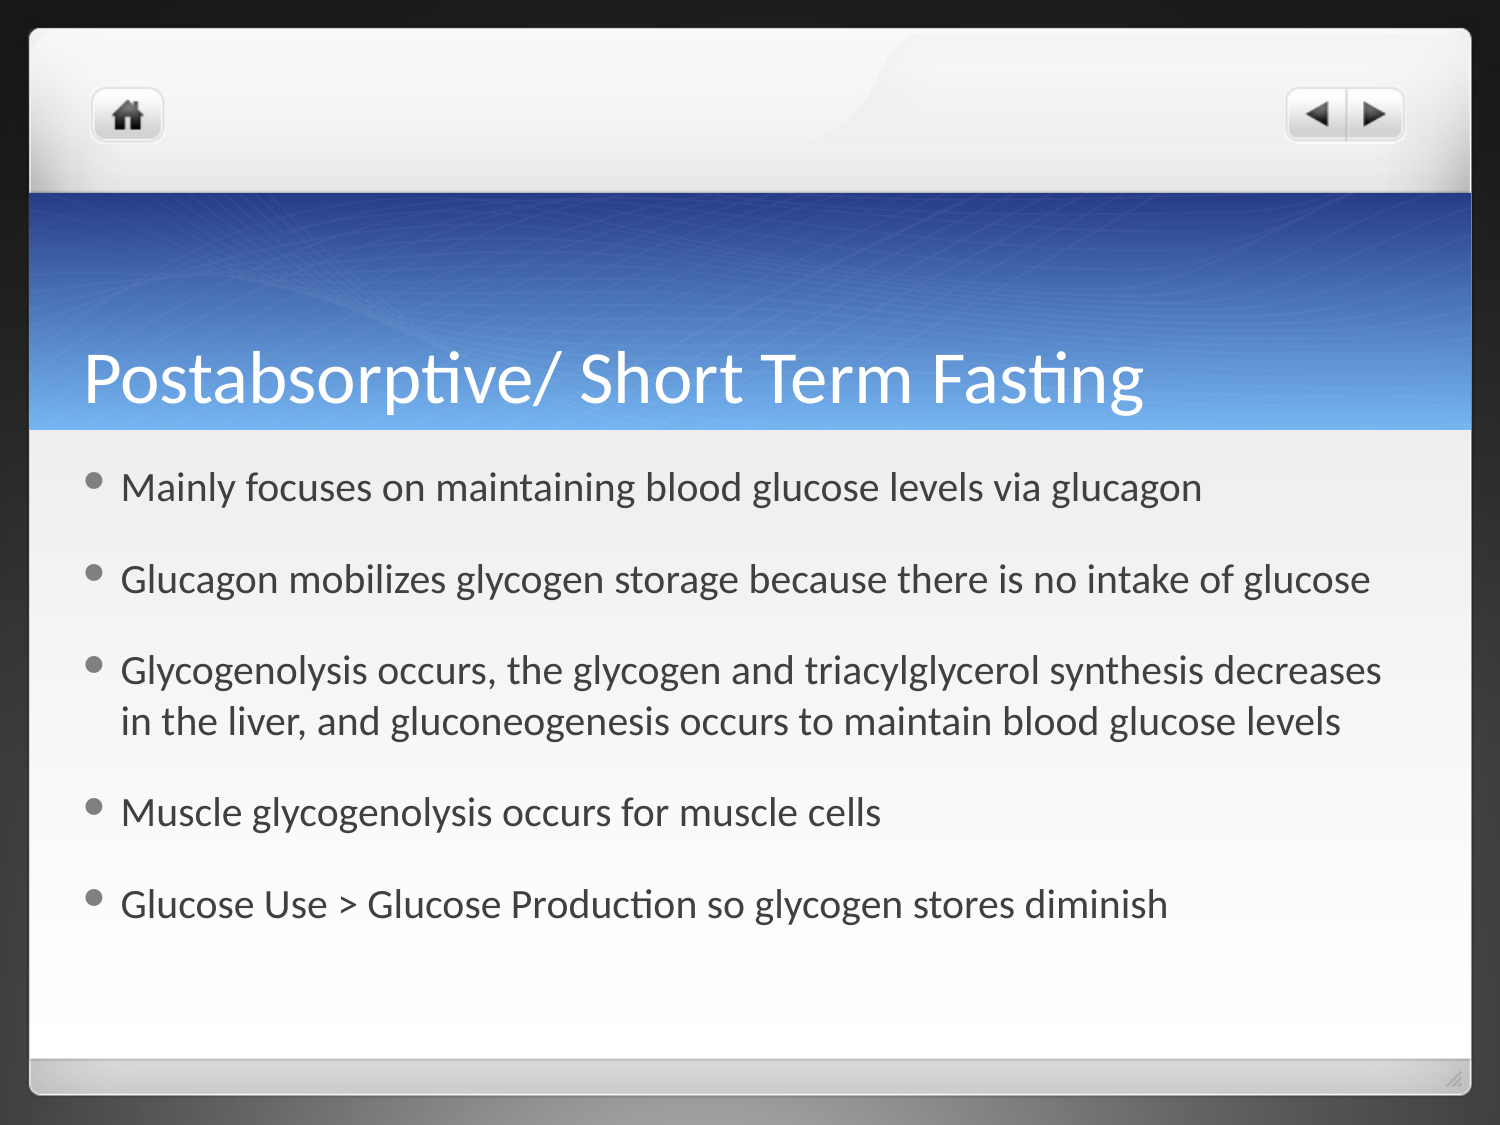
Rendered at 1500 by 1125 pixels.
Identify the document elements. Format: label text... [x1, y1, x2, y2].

picture [0, 0, 1500, 1125]
list Mainly focuses on maintaining blood glucose levels via glucagon Glucagon mobilizes glycogen storage because there is no intake of glucose Glycogenolysis occurs, the glycogen and triacylglycerol synthesis decreases in the liver, and gluconeogenesis occurs to maintain blood glucose levels Muscle glycogenolysis occurs for muscle cells Glucose Use > Glucose Production so glycogen stores diminish [68, 452, 1432, 1025]
title Postabsorptive/ Short Term Fasting [68, 238, 1432, 427]
